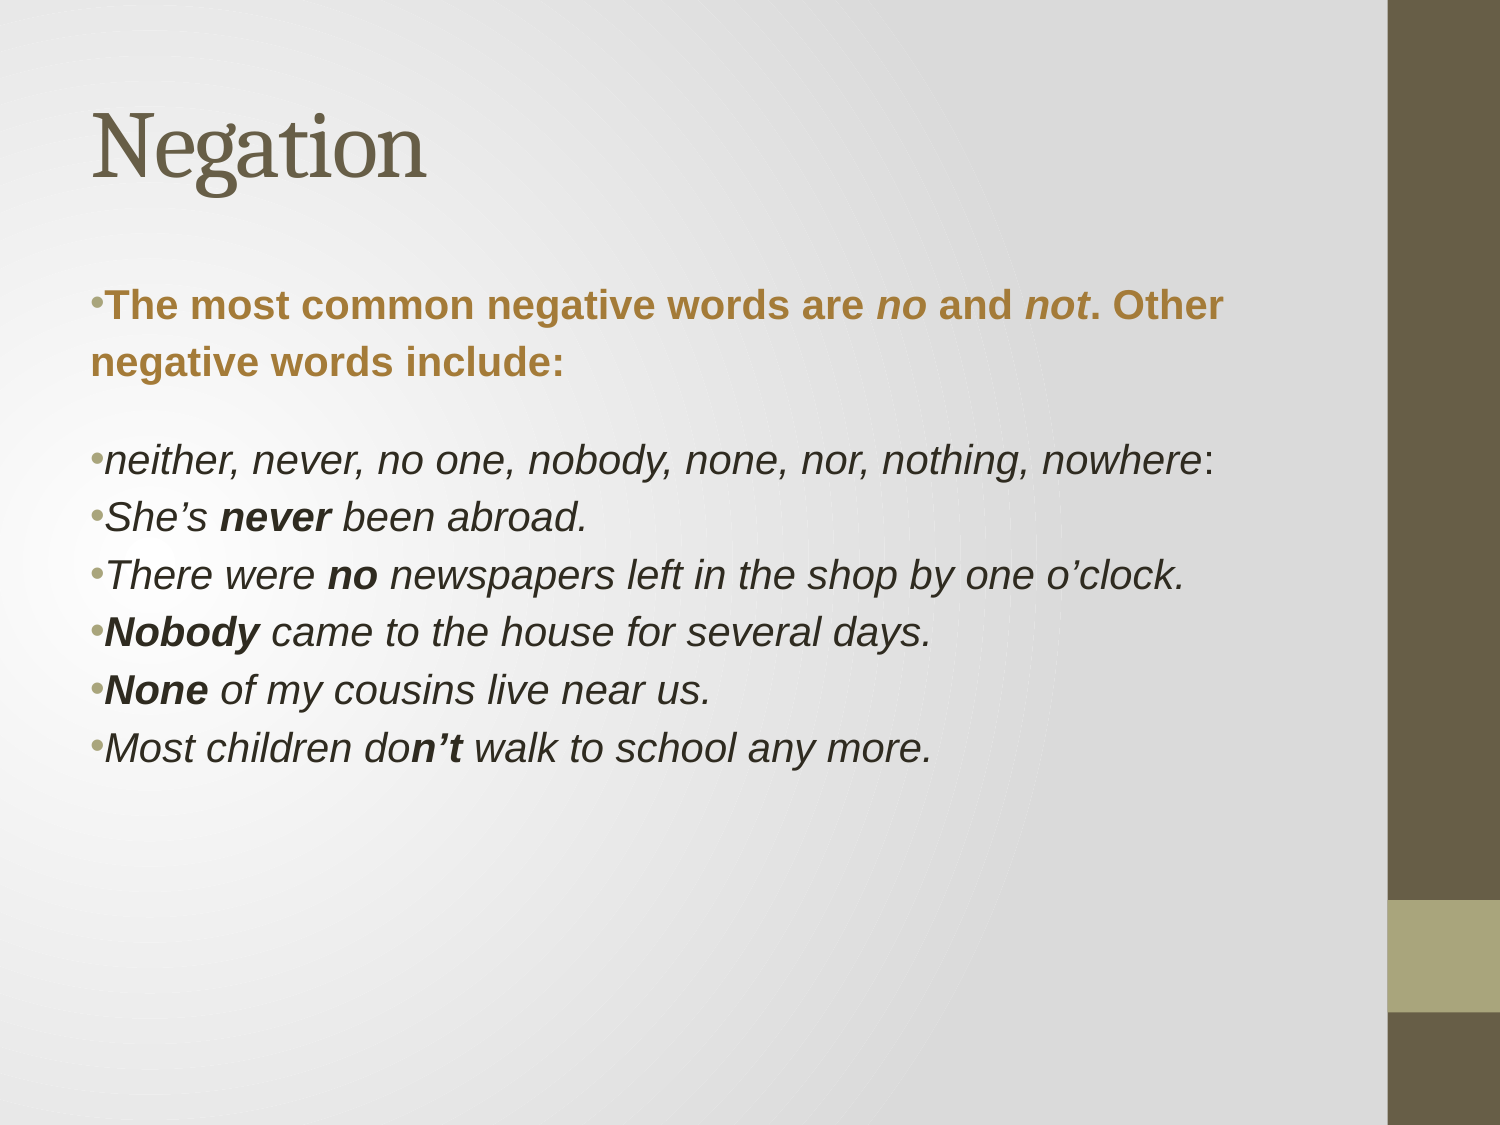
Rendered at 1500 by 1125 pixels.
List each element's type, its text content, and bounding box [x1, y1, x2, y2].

title Negation [75, 45, 1325, 233]
list The most common negative words are no and not. Other negative words include: neither, never, no one, nobody, none, nor, nothing, nowhere: She’s never been abroad. There were no newspapers left in the shop by one o’clock. Nobody came to the house for several days. None of my cousins live near us. Most children don’t walk to school any more. [75, 262, 1325, 1050]
